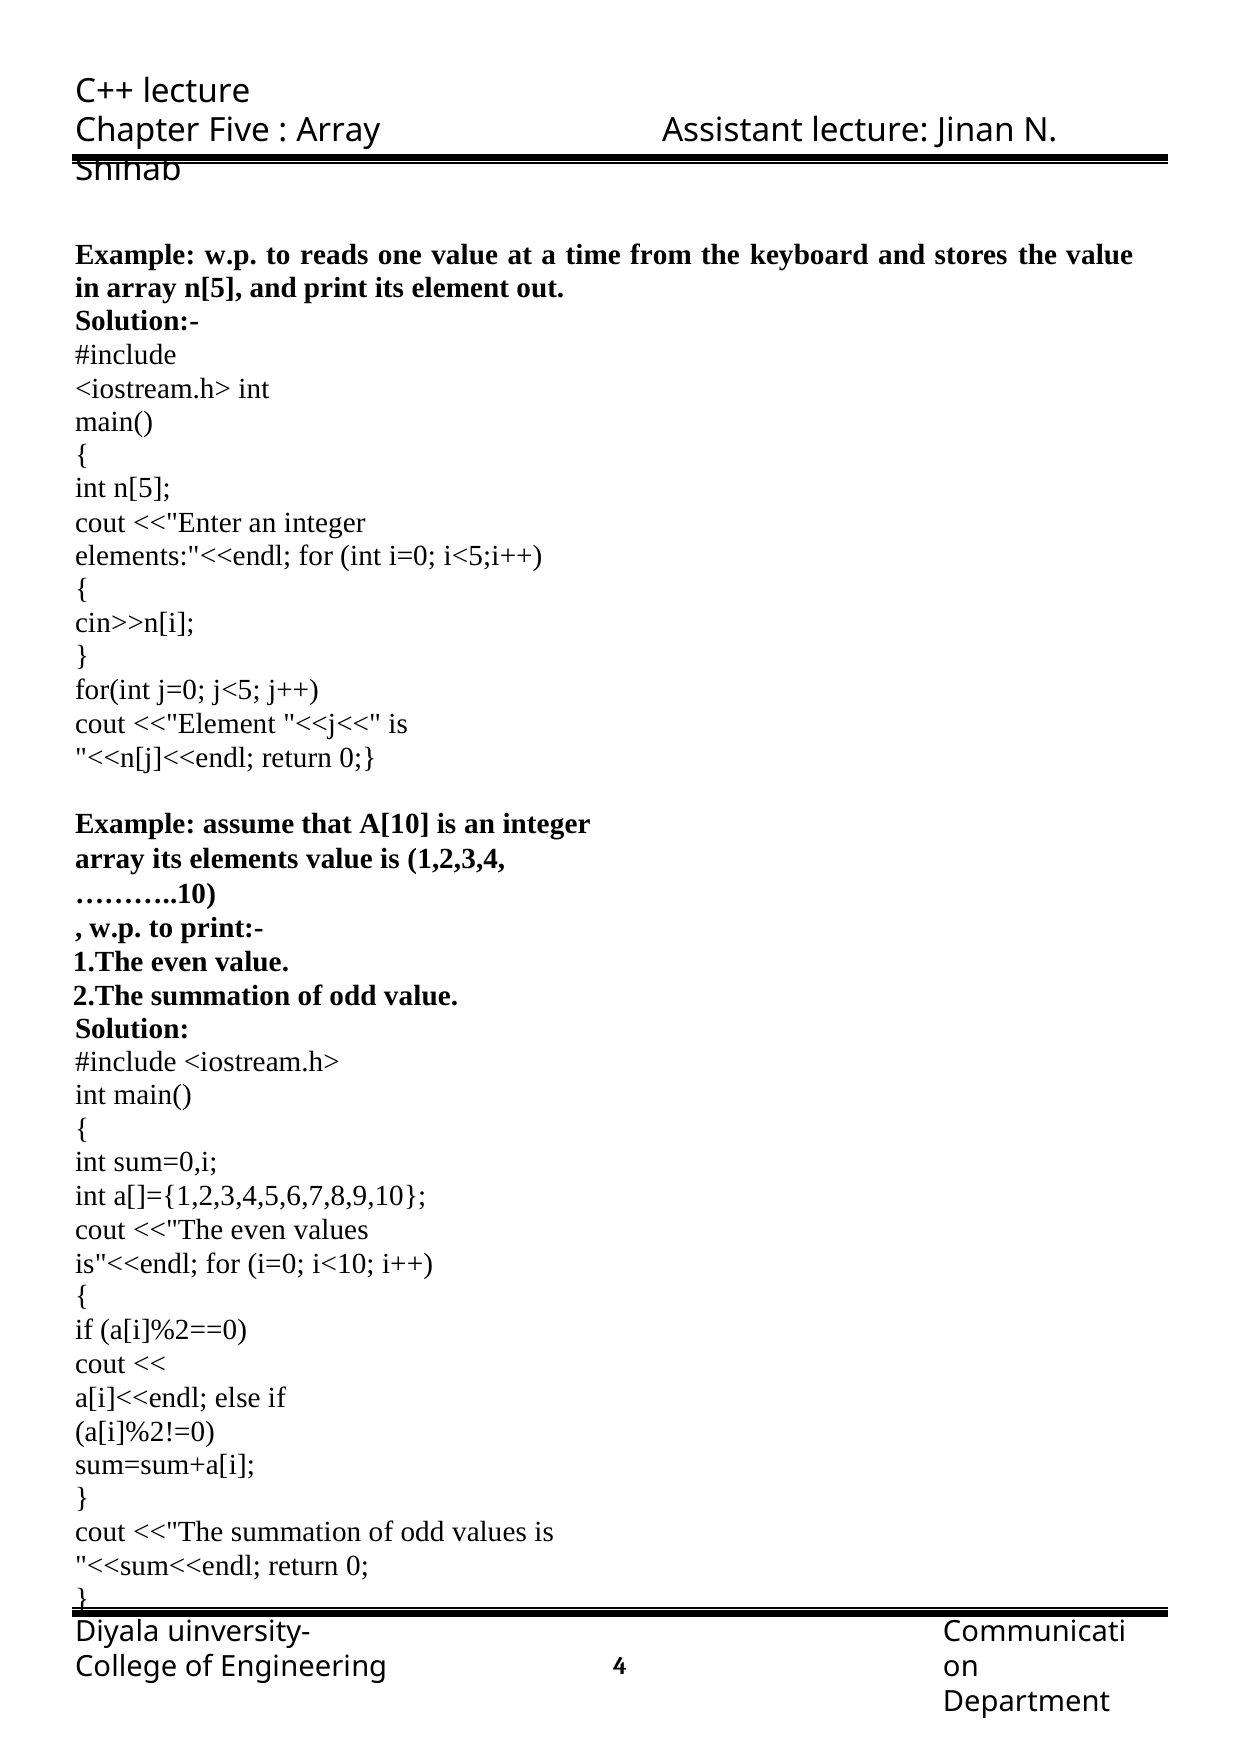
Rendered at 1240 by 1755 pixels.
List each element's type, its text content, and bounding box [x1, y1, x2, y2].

text_box C++ lecture Chapter Five : Array Assistant lecture: Jinan N. Shihab Example: w.p. to reads one value at a time from the keyboard and stores the value in array n[5], and print its element out. Solution:- #include <iostream.h> int main() { int n[5]; cout <<"Enter an integer elements:"<<endl; for (int i=0; i<5;i++) { cin>>n[i]; } for(int j=0; j<5; j++) cout <<"Element "<<j<<" is "<<n[j]<<endl; return 0;} Example: assume that A[10] is an integer array its elements value is (1,2,3,4,………..10) , w.p. to print:- The even value. The summation of odd value. Solution: #include <iostream.h> int main() { int sum=0,i; int a[]={1,2,3,4,5,6,7,8,9,10}; cout <<"The even values is"<<endl; for (i=0; i<10; i++) { if (a[i]%2==0) cout << a[i]<<endl; else if (a[i]%2!=0) sum=sum+a[i]; } cout <<"The summation of odd values is "<<sum<<endl; return 0; } [72, 68, 1168, 1440]
slide_number 1 [608, 1649, 633, 1683]
footer Communication Department [940, 1612, 1138, 1652]
slide_number Diyala uinversity- College of Engineering [72, 1612, 390, 1652]
